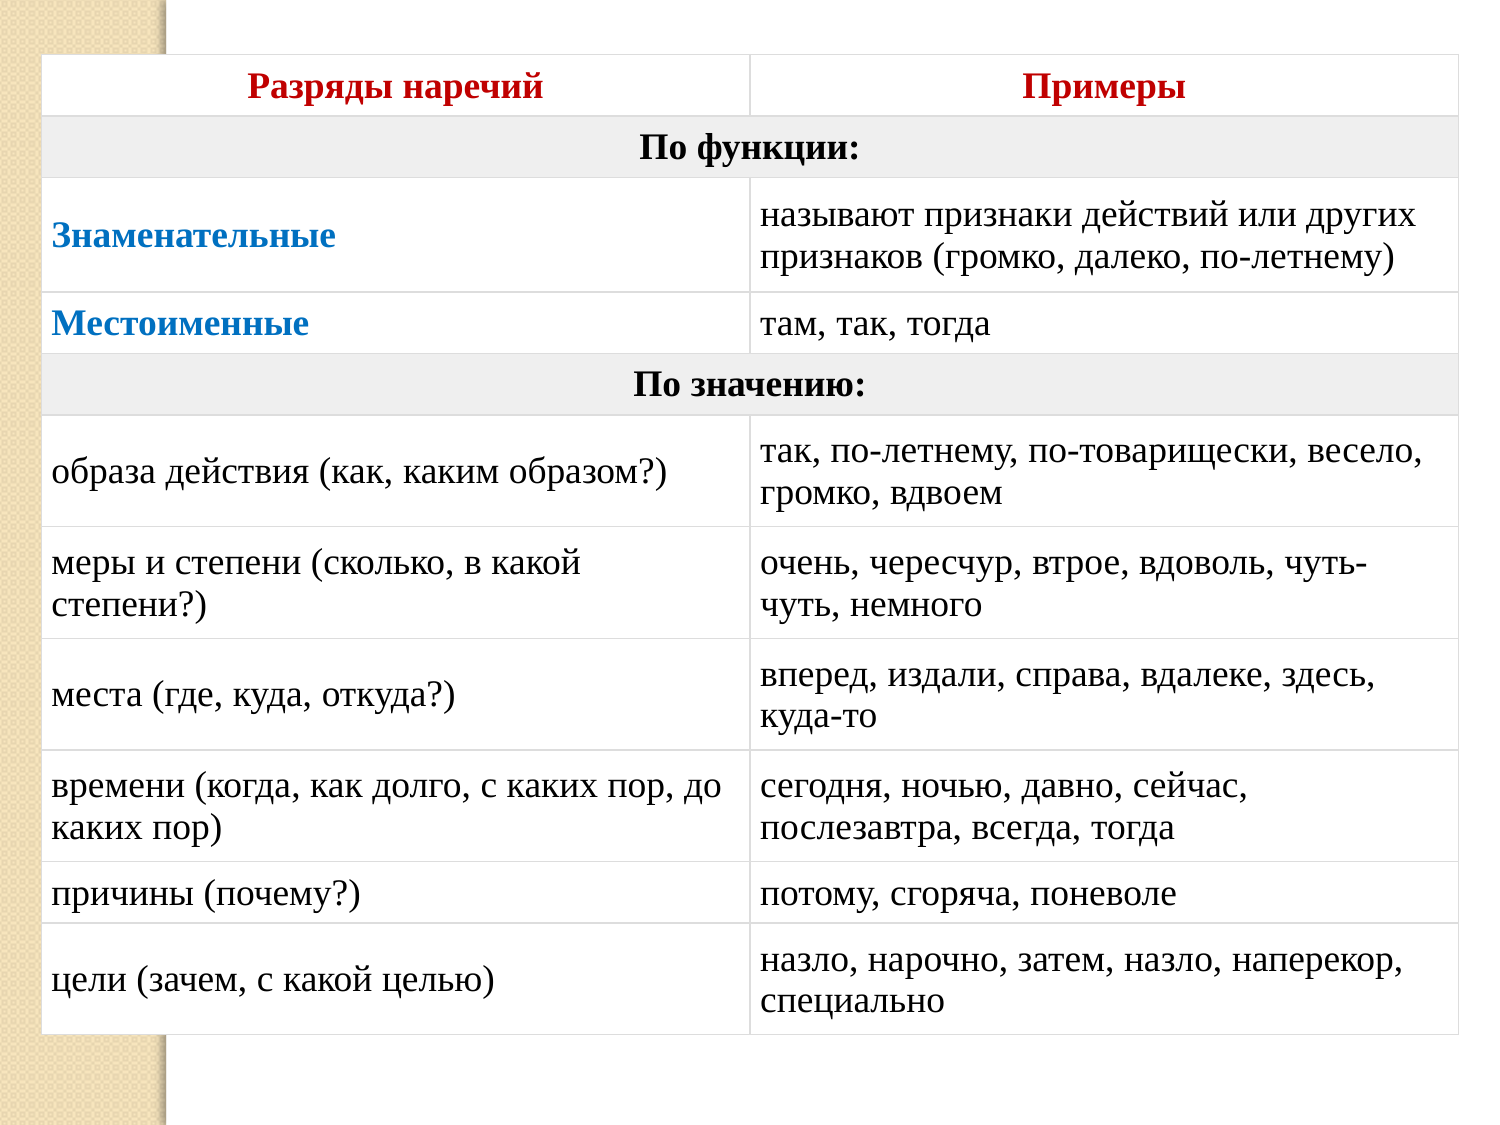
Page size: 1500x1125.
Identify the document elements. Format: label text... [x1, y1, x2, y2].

table_cell сегодня, ночью, давно, сейчас, послезавтра, всегда, тогда [751, 751, 1458, 861]
table_cell По функции: [42, 117, 1458, 177]
table_cell там, так, тогда [751, 293, 1458, 353]
table_cell назло, нарочно, затем, назло, наперекор, специально [751, 924, 1458, 1034]
table_cell причины (почему?) [42, 862, 749, 922]
table_cell меры и степени (сколько, в какой степени?) [42, 527, 749, 638]
table_cell Знаменательные [42, 178, 749, 291]
table_cell цели (зачем, с какой целью) [42, 924, 749, 1034]
table_cell По значению: [42, 354, 1458, 414]
table_cell образа действия (как, каким образом?) [42, 416, 749, 526]
table_cell времени (когда, как долго, с каких пор, до каких пор) [42, 751, 749, 861]
table_cell потому, сгоряча, поневоле [751, 862, 1458, 922]
table_header Разряды наречий [42, 55, 749, 115]
table_cell вперед, издали, справа, вдалеке, здесь, куда-то [751, 639, 1458, 749]
table_cell места (где, куда, откуда?) [42, 639, 749, 749]
table_cell называют признаки действий или других признаков (громко, далеко, по-летнему) [751, 178, 1458, 291]
table_cell так, по-летнему, по-товарищески, весело, громко, вдвоем [751, 416, 1458, 526]
table_header Примеры [751, 55, 1458, 115]
table_cell очень, чересчур, втрое, вдоволь, чуть-чуть, немного [751, 527, 1458, 638]
table_cell Местоименные [42, 293, 749, 353]
